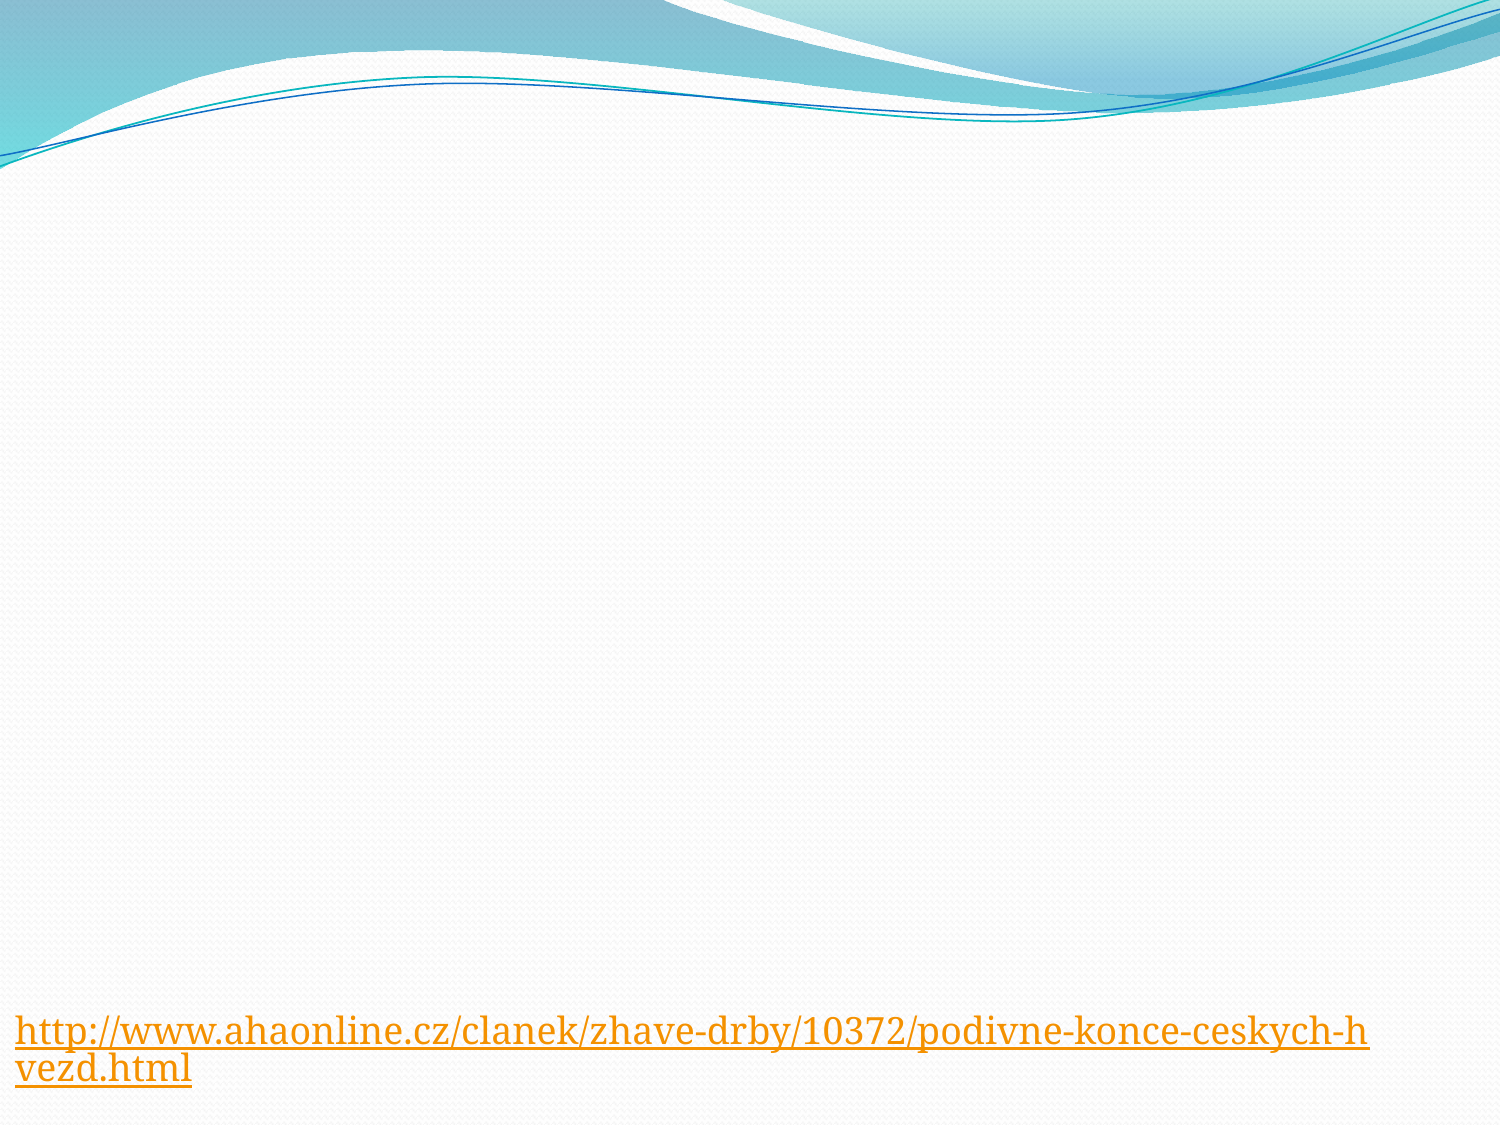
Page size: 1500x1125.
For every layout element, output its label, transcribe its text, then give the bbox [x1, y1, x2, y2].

text_box http://www.ahaonline.cz/clanek/zhave-drby/10372/podivne-konce-ceskych-hvezd.html [0, 999, 1394, 1066]
